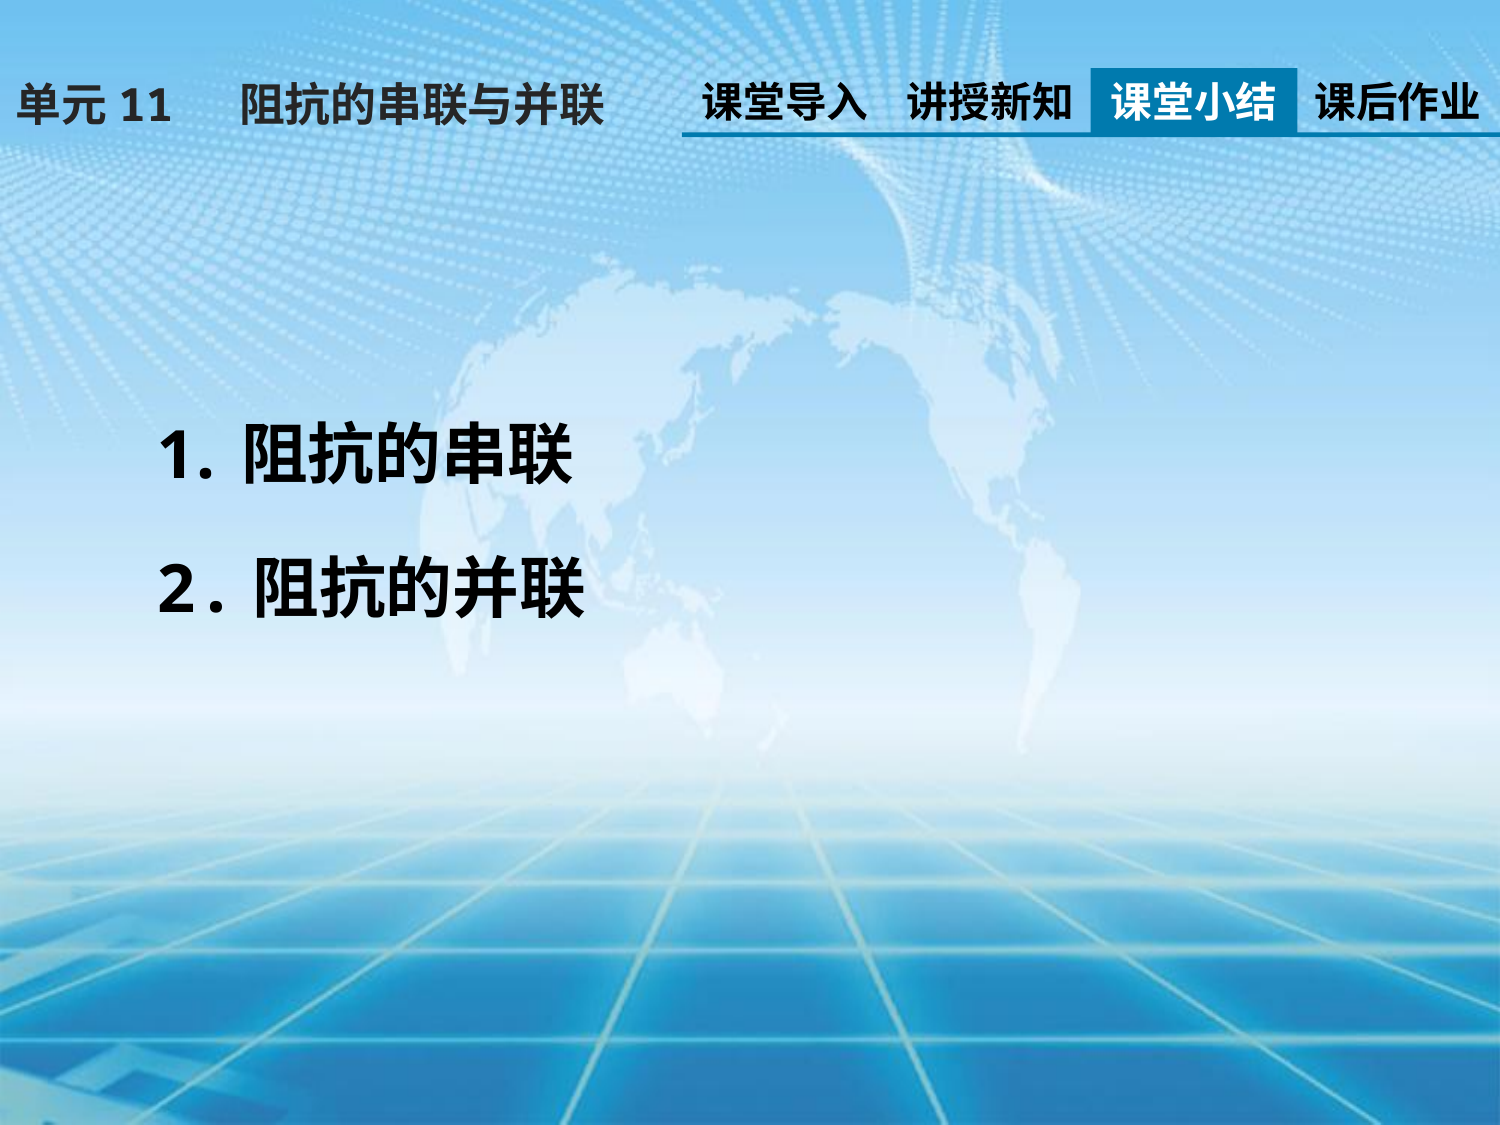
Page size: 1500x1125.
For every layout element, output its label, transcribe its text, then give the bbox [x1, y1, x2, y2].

text_box 阻抗的串联 2.阻抗的并联 [141, 364, 1397, 852]
text_box 单元11 阻抗的串联与并联 [1, 68, 1280, 138]
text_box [681, 67, 1500, 135]
picture [0, 0, 1500, 1125]
